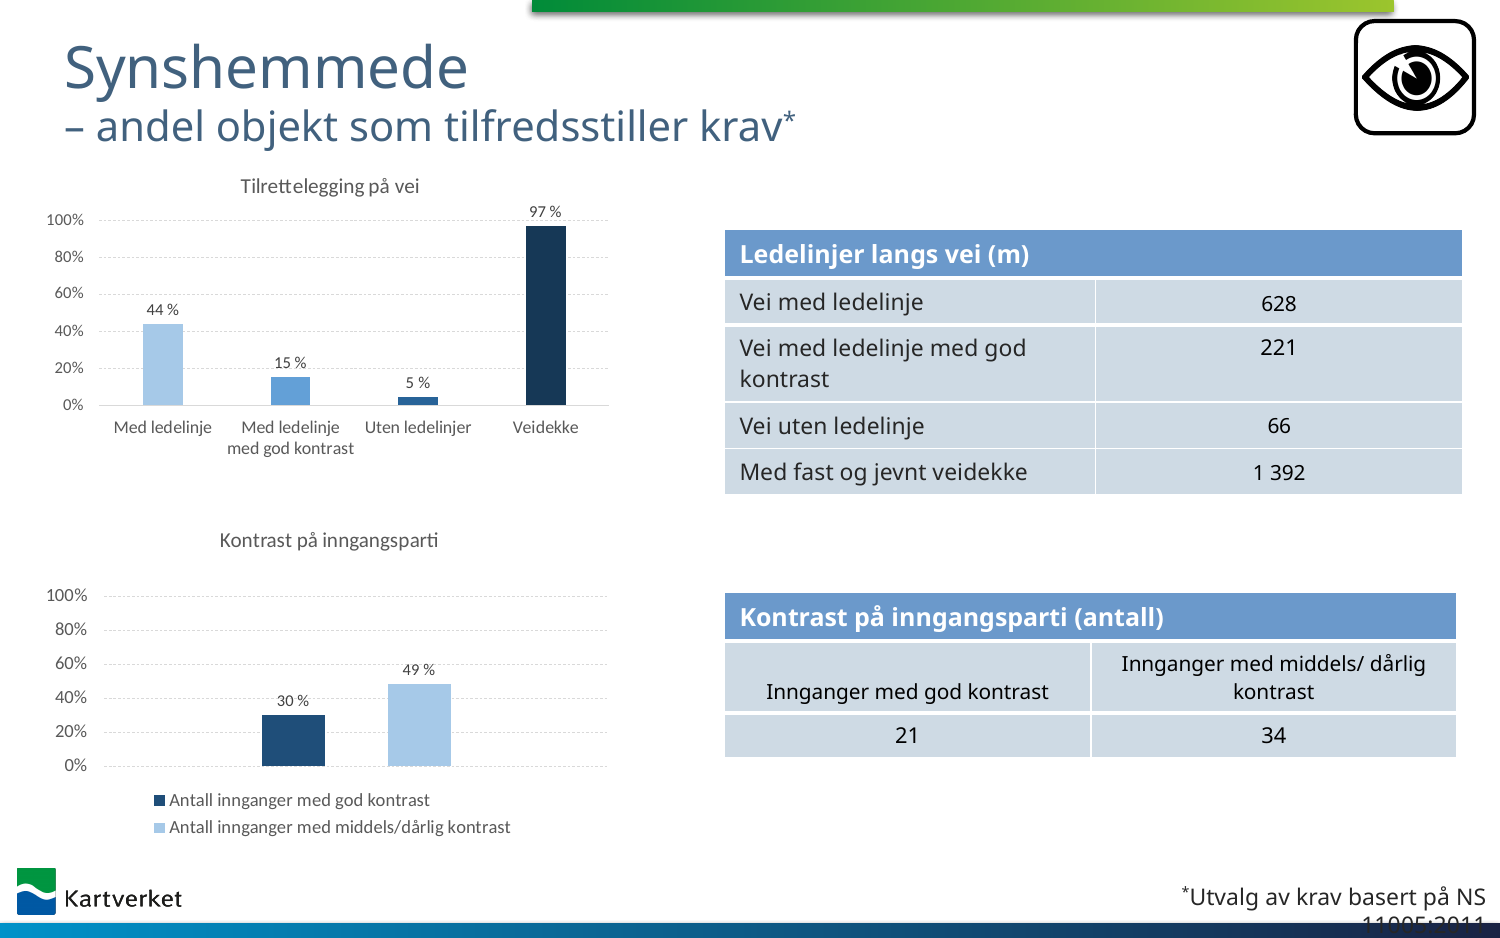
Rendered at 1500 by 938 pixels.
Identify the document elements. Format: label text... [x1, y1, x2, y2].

table_cell Innganger med god kontrast [725, 643, 1090, 711]
table_cell 221 [1096, 327, 1462, 401]
table_cell 628 [1096, 280, 1462, 323]
picture [41, 166, 619, 492]
table_cell Vei med ledelinje [725, 280, 1095, 323]
text_box *Utvalg av krav basert på NS 11005:2011 [1068, 873, 1500, 938]
table_cell 21 [725, 715, 1090, 757]
table_cell Med fast og jevnt veidekke [725, 449, 1095, 494]
table_cell 1 392 [1096, 449, 1462, 494]
table_cell 66 [1096, 403, 1462, 448]
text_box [1355, 20, 1475, 134]
table_cell Vei med ledelinje med god kontrast [725, 327, 1095, 401]
table_header Ledelinjer langs vei (m) [725, 230, 1462, 276]
table_cell Vei uten ledelinje [725, 403, 1095, 448]
table_cell Innganger med middels/ dårlig kontrast [1092, 643, 1456, 711]
table_header Kontrast på inngangsparti (antall) [725, 593, 1456, 639]
picture [41, 520, 618, 846]
table_cell 34 [1092, 715, 1456, 757]
text_box Synshemmede – andel objekt som tilfredsstiller krav* [49, 24, 1431, 158]
